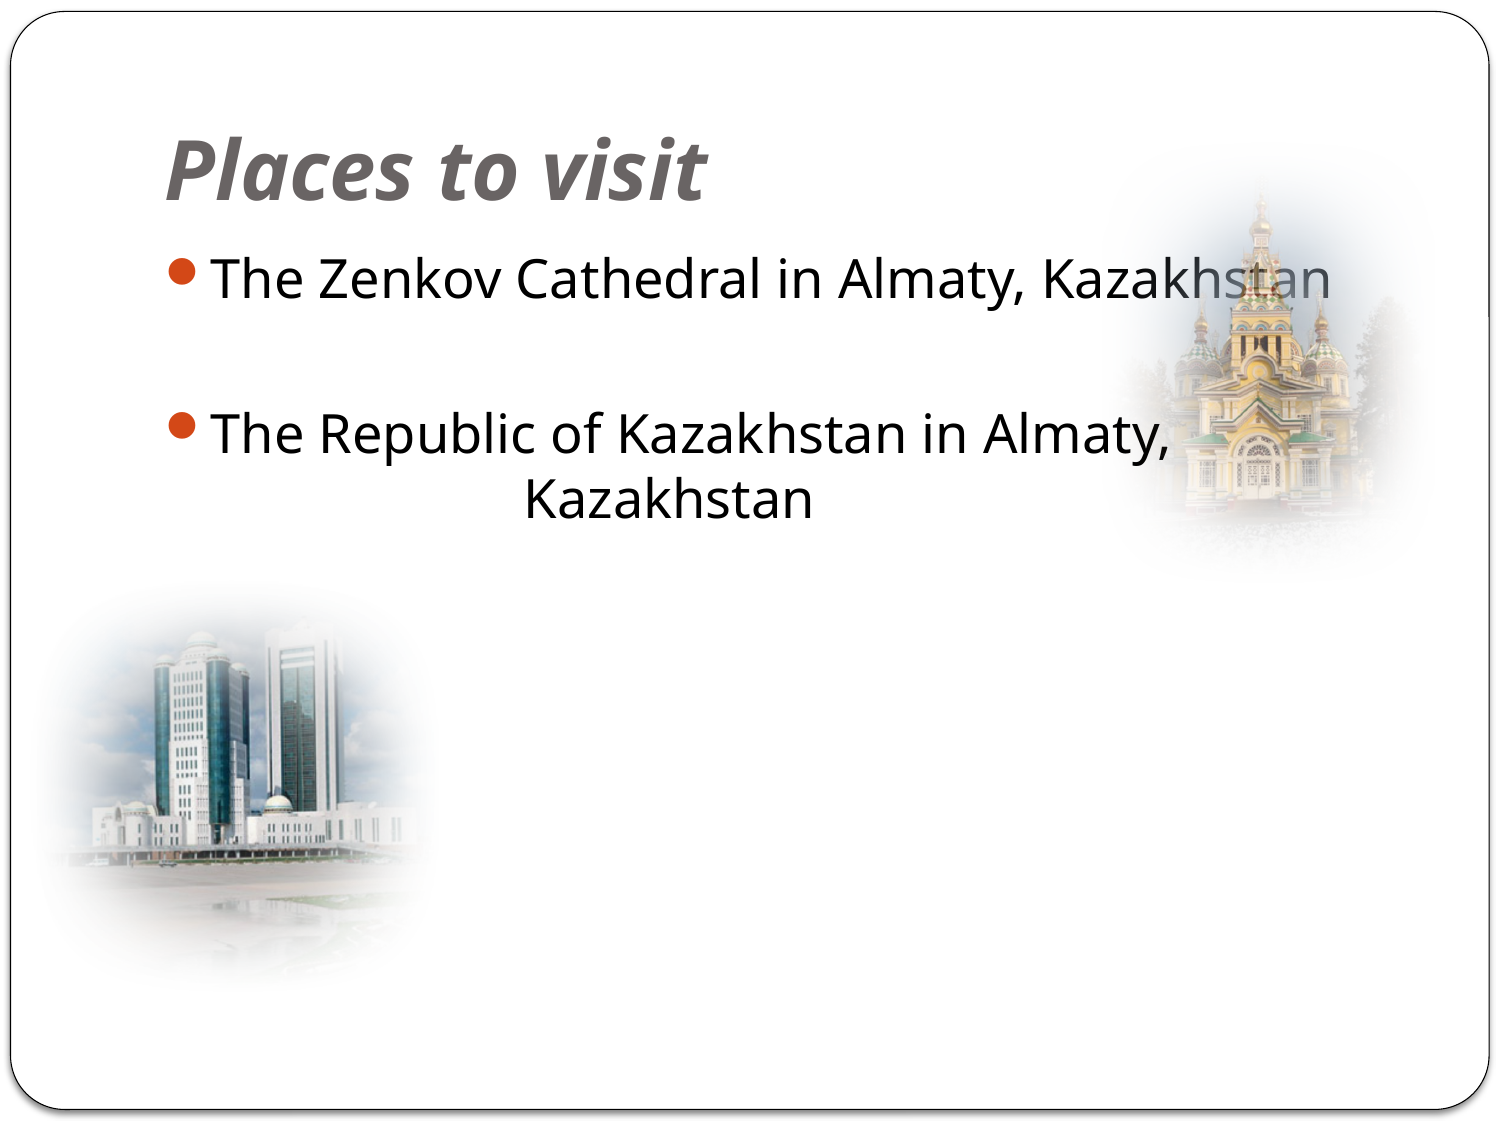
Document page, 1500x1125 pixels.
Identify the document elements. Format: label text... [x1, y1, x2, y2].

title Places to visit [150, 45, 1425, 233]
picture [1099, 137, 1438, 588]
picture [24, 574, 451, 1001]
list The Zenkov Cathedral in Almaty, Kazakhstan The Republic of Kazakhstan in Almaty, Kazakhstan [150, 237, 1425, 988]
